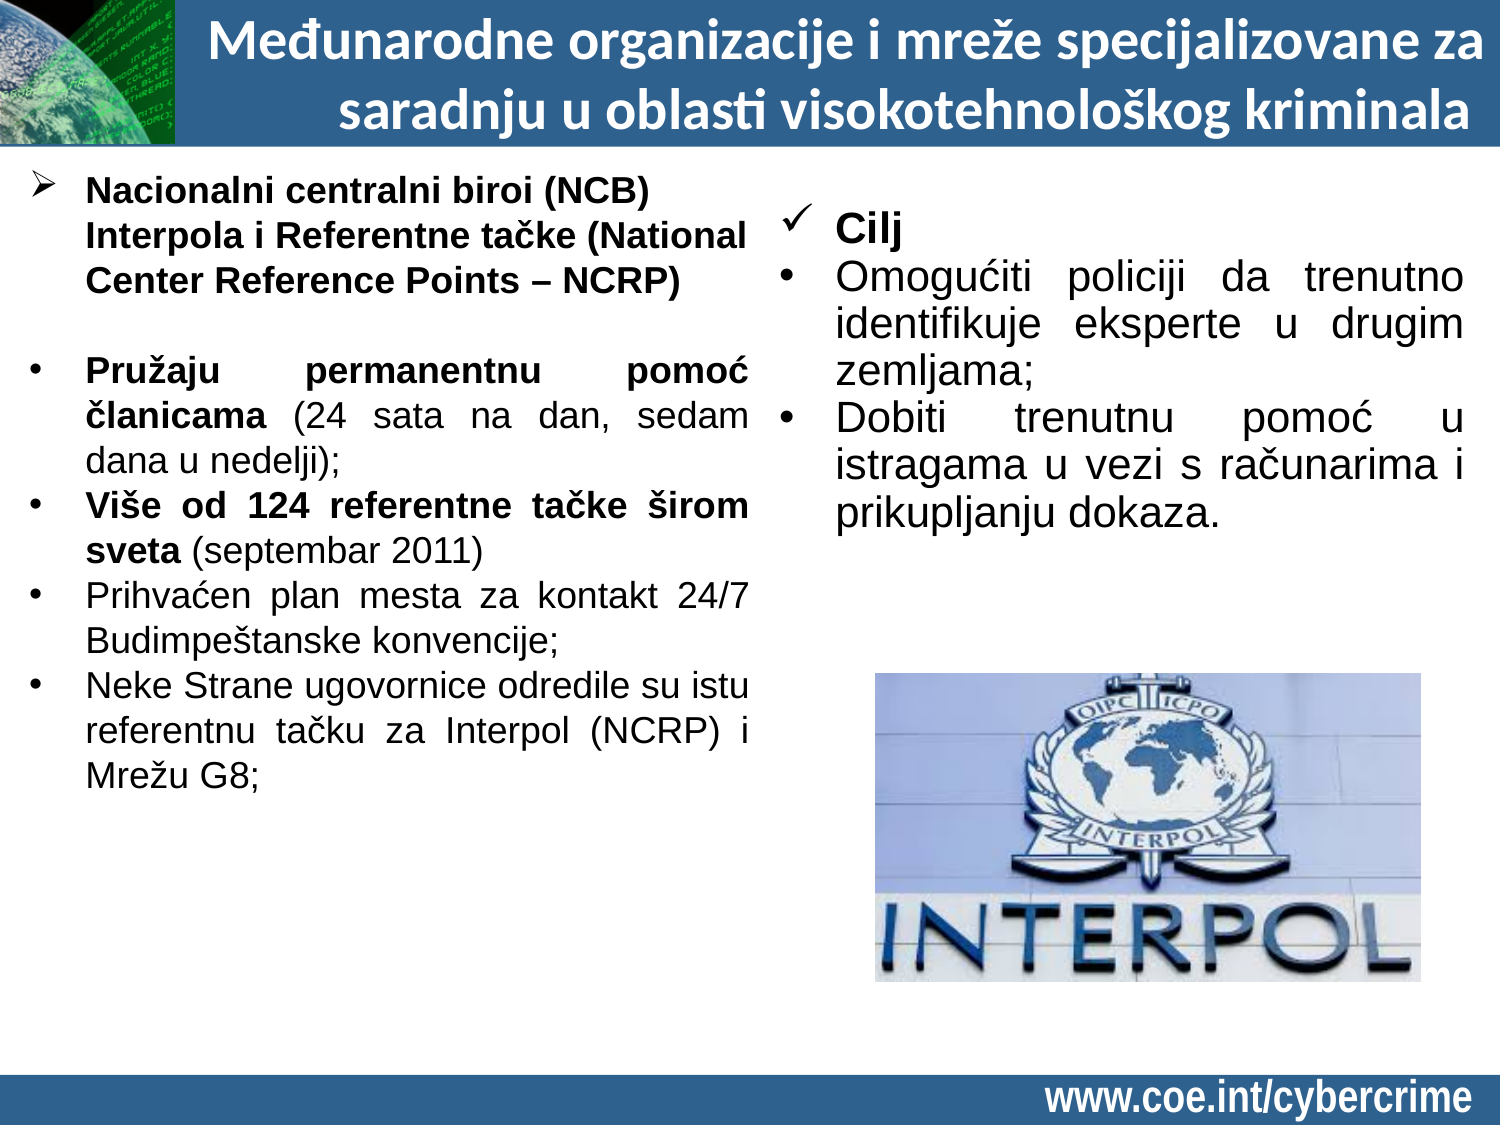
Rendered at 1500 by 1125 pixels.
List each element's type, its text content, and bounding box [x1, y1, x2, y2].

text_box www.coe.int/cybercrime [1030, 1059, 1500, 1125]
text_box Cilj Omogućiti policiji da trenutno identifikuje eksperte u drugim zemljama; Dobiti trenutnu pomoć u istragama u vezi s računarima i prikupljanju dokaza. [764, 198, 1480, 545]
text_box Međunarodne organizacije i mreže specijalizovane za saradnju u oblasti visokotehnološkog kriminala [177, 0, 1500, 149]
picture [0, 0, 175, 144]
text_box Nacionalni centralni biroi (NCB) Interpola i Referentne tačke (National Center Reference Points – NCRP) Pružaju permanentnu pomoć članicama (24 sata na dan, sedam dana u nedelji); Više od 124 referentne tačke širom sveta (septembar 2011) Prihvaćen plan mesta za kontakt 24/7 Budimpeštanske konvencije; Neke Strane ugovornice odredile su istu referentnu tačku za Interpol (NCRP) i Mrežu G8; [14, 158, 765, 804]
picture [875, 673, 1422, 982]
text_box [0, 1073, 1030, 1125]
